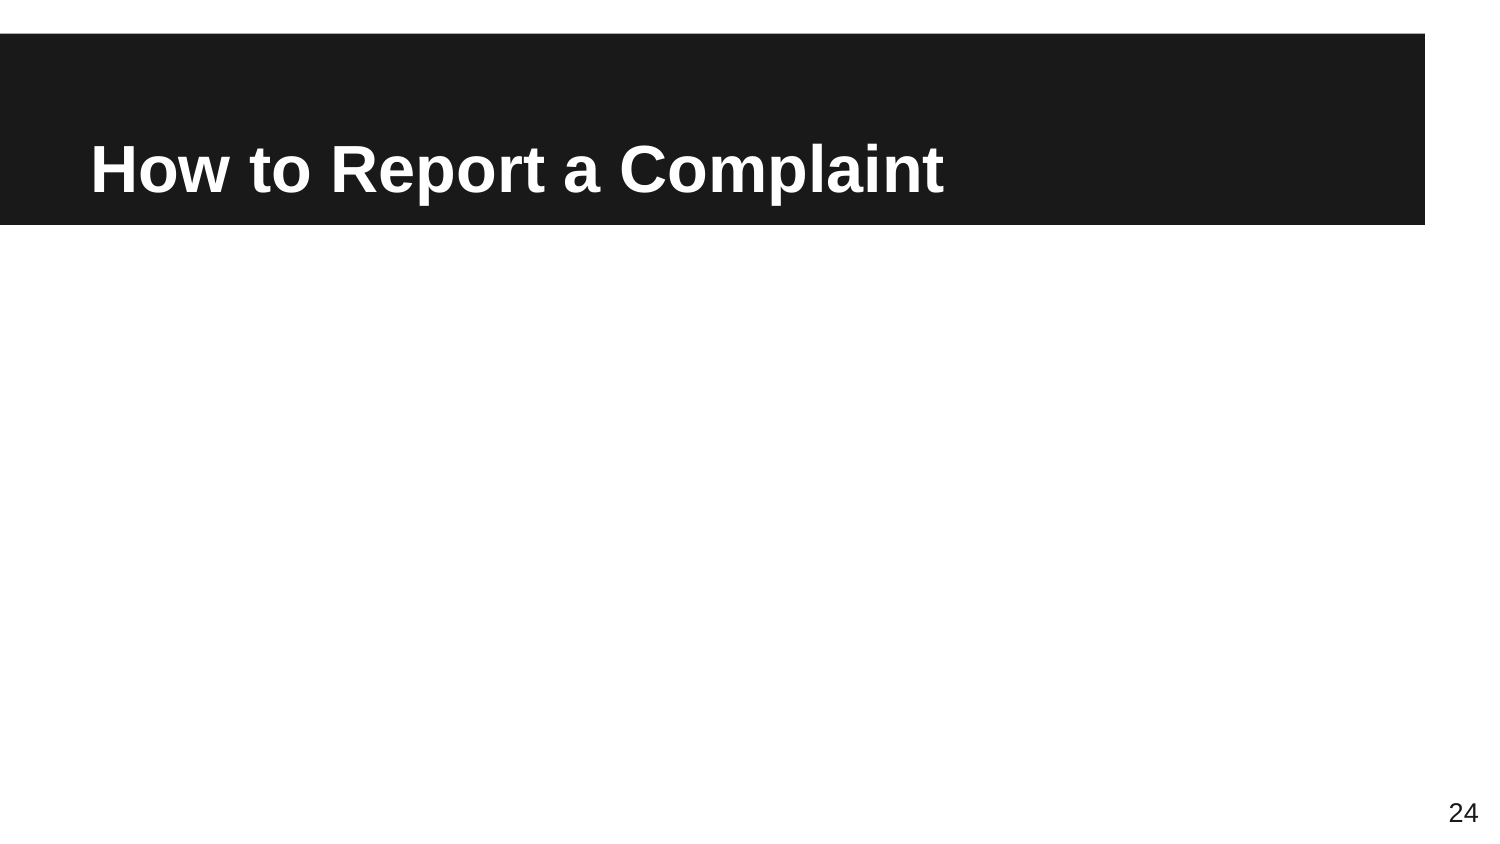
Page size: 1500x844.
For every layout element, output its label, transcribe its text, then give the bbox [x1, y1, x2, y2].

slide_number 24 [1403, 779, 1494, 844]
title How to Report a Complaint [75, 33, 1425, 221]
